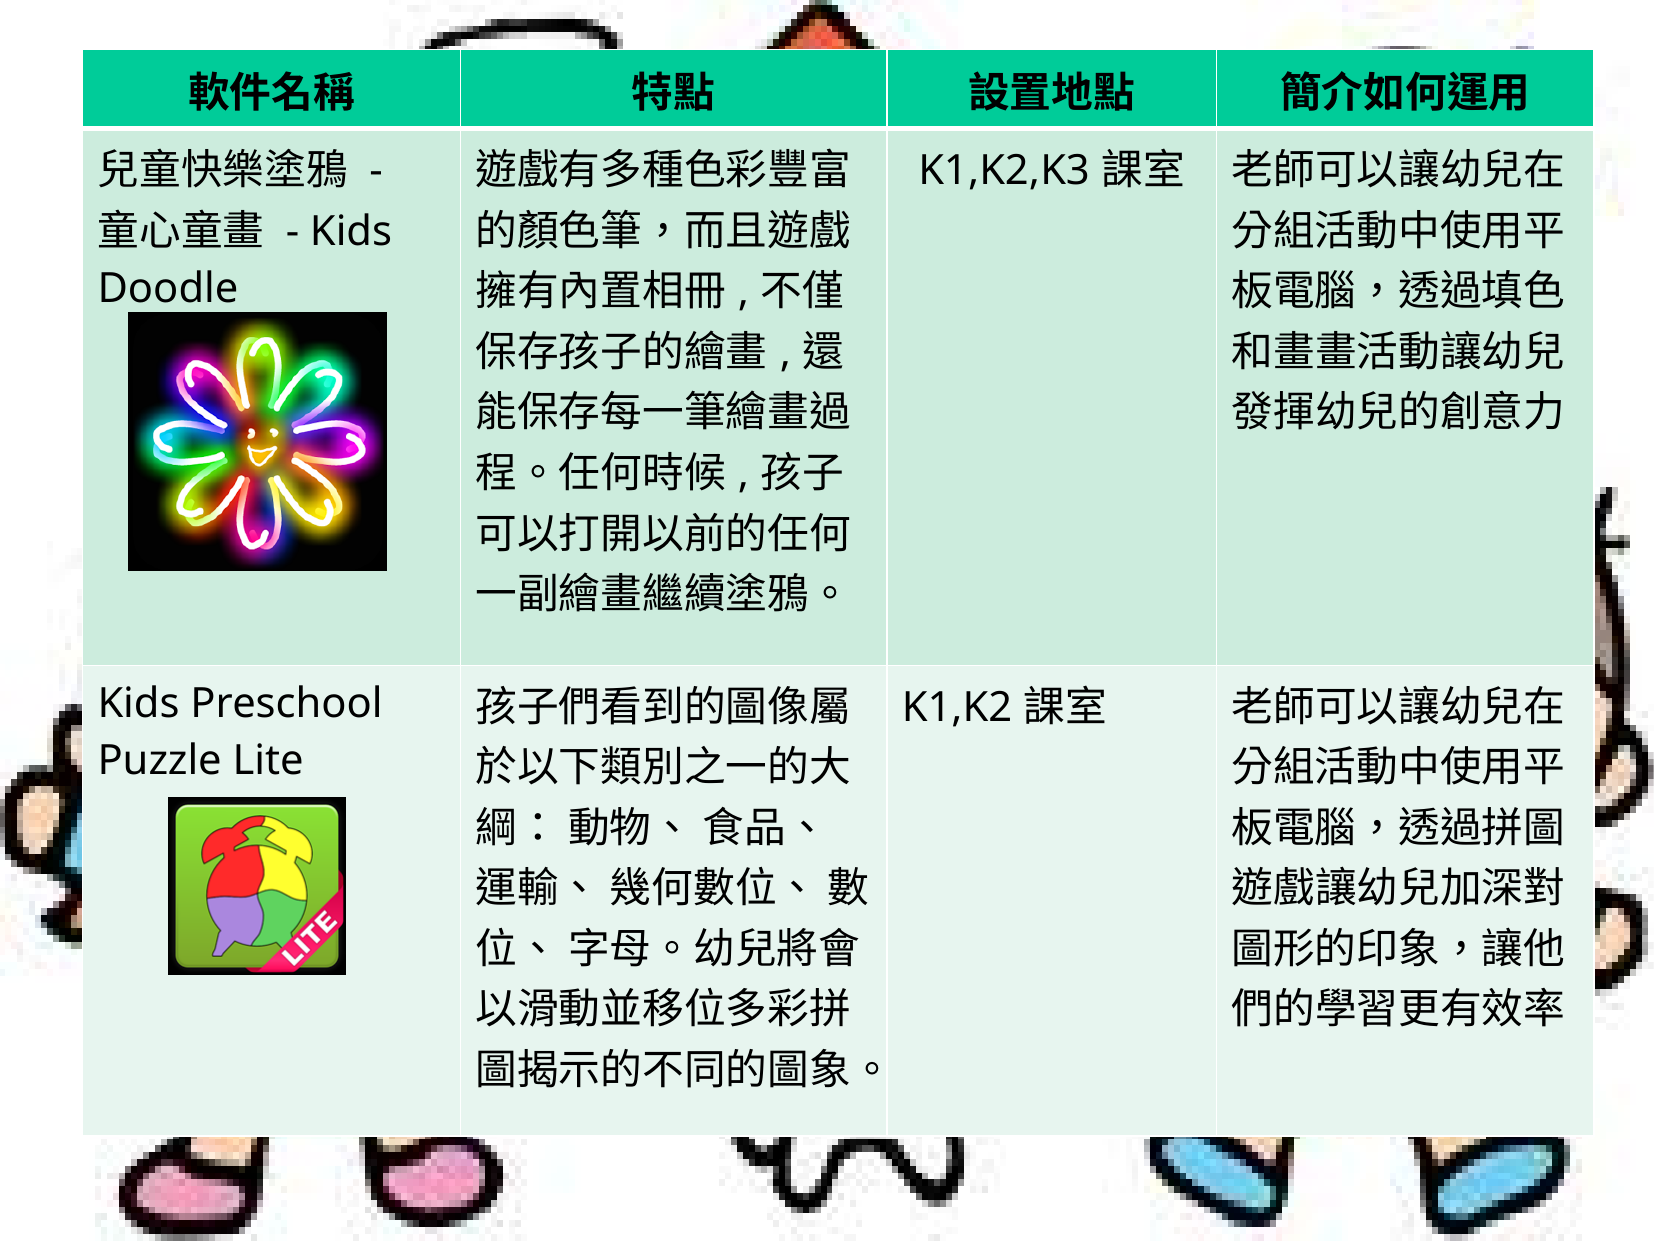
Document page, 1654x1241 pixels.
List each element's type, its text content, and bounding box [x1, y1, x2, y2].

table_cell K1,K2,K3課室 [888, 131, 1216, 665]
table_cell 老師可以讓幼兒在分組活動中使用平板電腦，透過拼圖遊戲讓幼兒加深對圖形的印象，讓他們的學習更有效率 [1217, 666, 1593, 1135]
table_cell K1,K2課室 [888, 666, 1216, 1135]
table_header 軟件名稱 [83, 50, 460, 126]
table_header 特點 [461, 50, 886, 126]
table_header 設置地點 [888, 50, 1216, 126]
picture [0, 0, 1654, 1241]
table_cell Kids Preschool Puzzle Lite [83, 666, 460, 1135]
table_cell 遊戲有多種色彩豐富的顏色筆，而且遊戲擁有內置相冊,不僅保存孩子的繪畫,還能保存每一筆繪畫過程。任何時候,孩子可以打開以前的任何一副繪畫繼續塗鴉。 [461, 131, 886, 665]
table_header 簡介如何運用 [1217, 50, 1593, 126]
table_cell 孩子們看到的圖像屬於以下類別之一的大綱： 動物、 食品、 運輸、 幾何數位、 數位、 字母。幼兒將會以滑動並移位多彩拼圖揭示的不同的圖象。 [461, 666, 886, 1135]
table_cell 老師可以讓幼兒在分組活動中使用平板電腦，透過填色和畫畫活動讓幼兒發揮幼兒的創意力 [1217, 131, 1593, 665]
table_cell 兒童快樂塗鴉 - 童心童畫 - Kids Doodle [83, 131, 460, 665]
